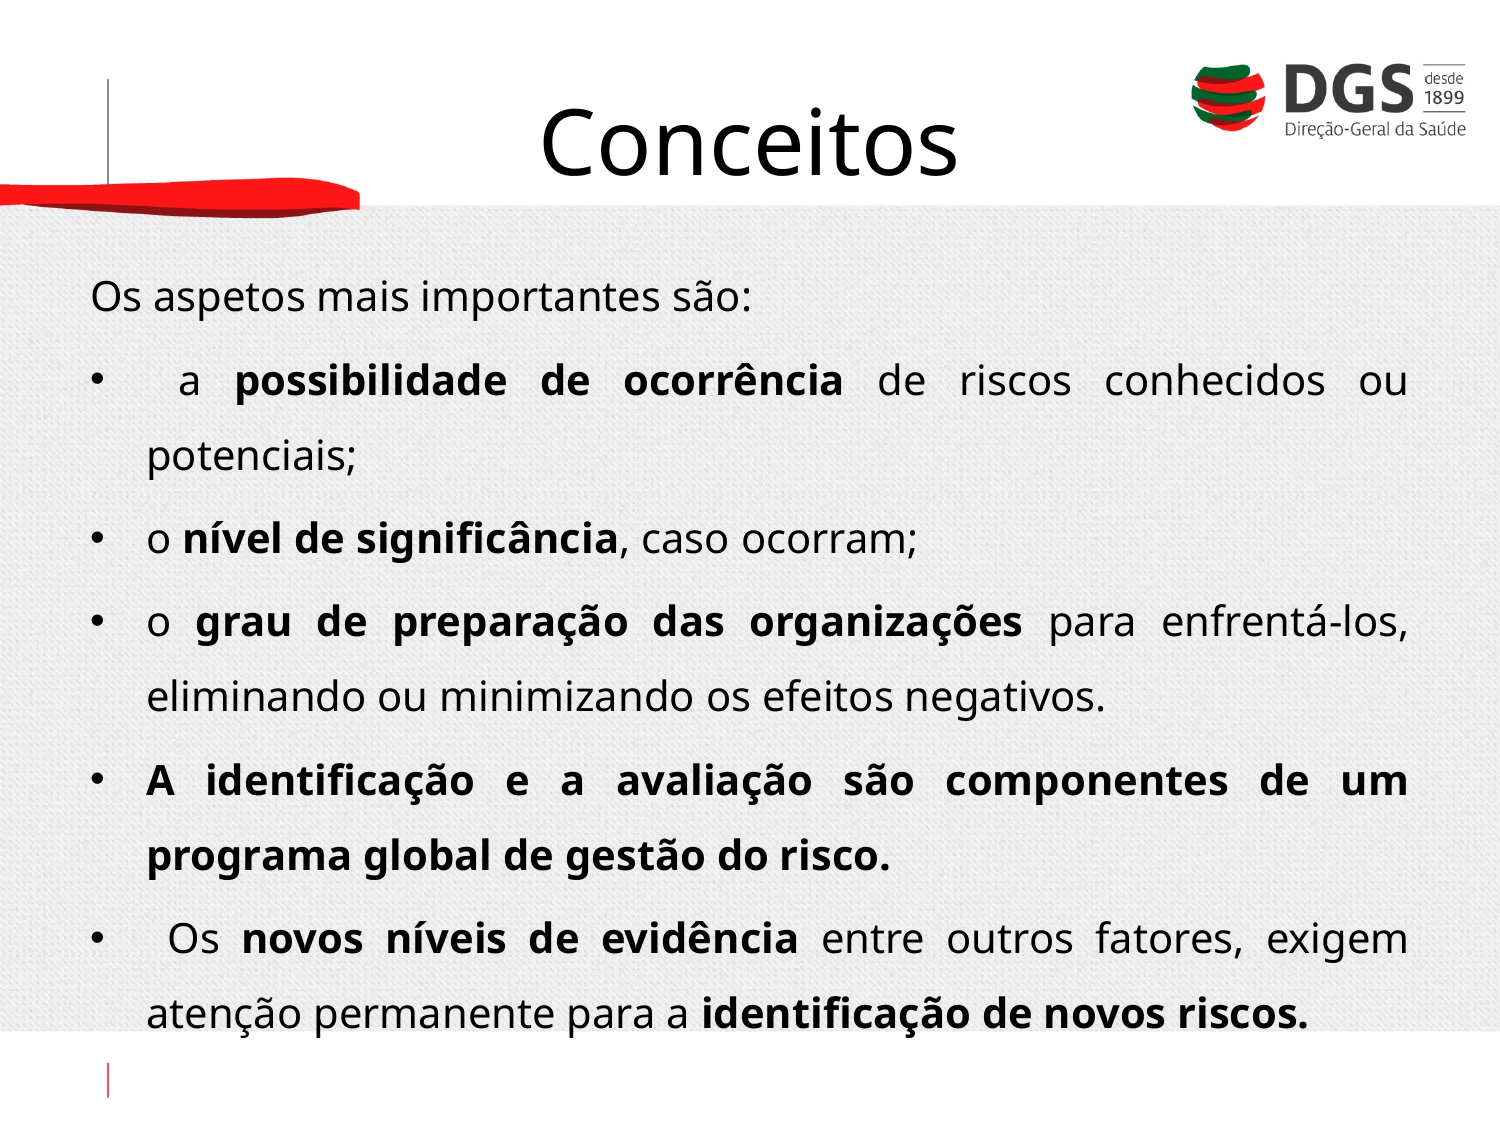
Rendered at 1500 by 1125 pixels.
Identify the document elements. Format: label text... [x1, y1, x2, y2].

list Os aspetos mais importantes são: a possibilidade de ocorrência de riscos conhecidos ou potenciais; o nível de significância, caso ocorram; o grau de preparação das organizações para enfrentá-los, eliminando ou minimizando os efeitos negativos. A identificação e a avaliação são componentes de um programa global de gestão do risco. Os novos níveis de evidência entre outros fatores, exigem atenção permanente para a identificação de novos riscos. [74, 262, 1426, 1006]
title Conceitos [74, 44, 1426, 233]
picture [0, 0, 1500, 1125]
